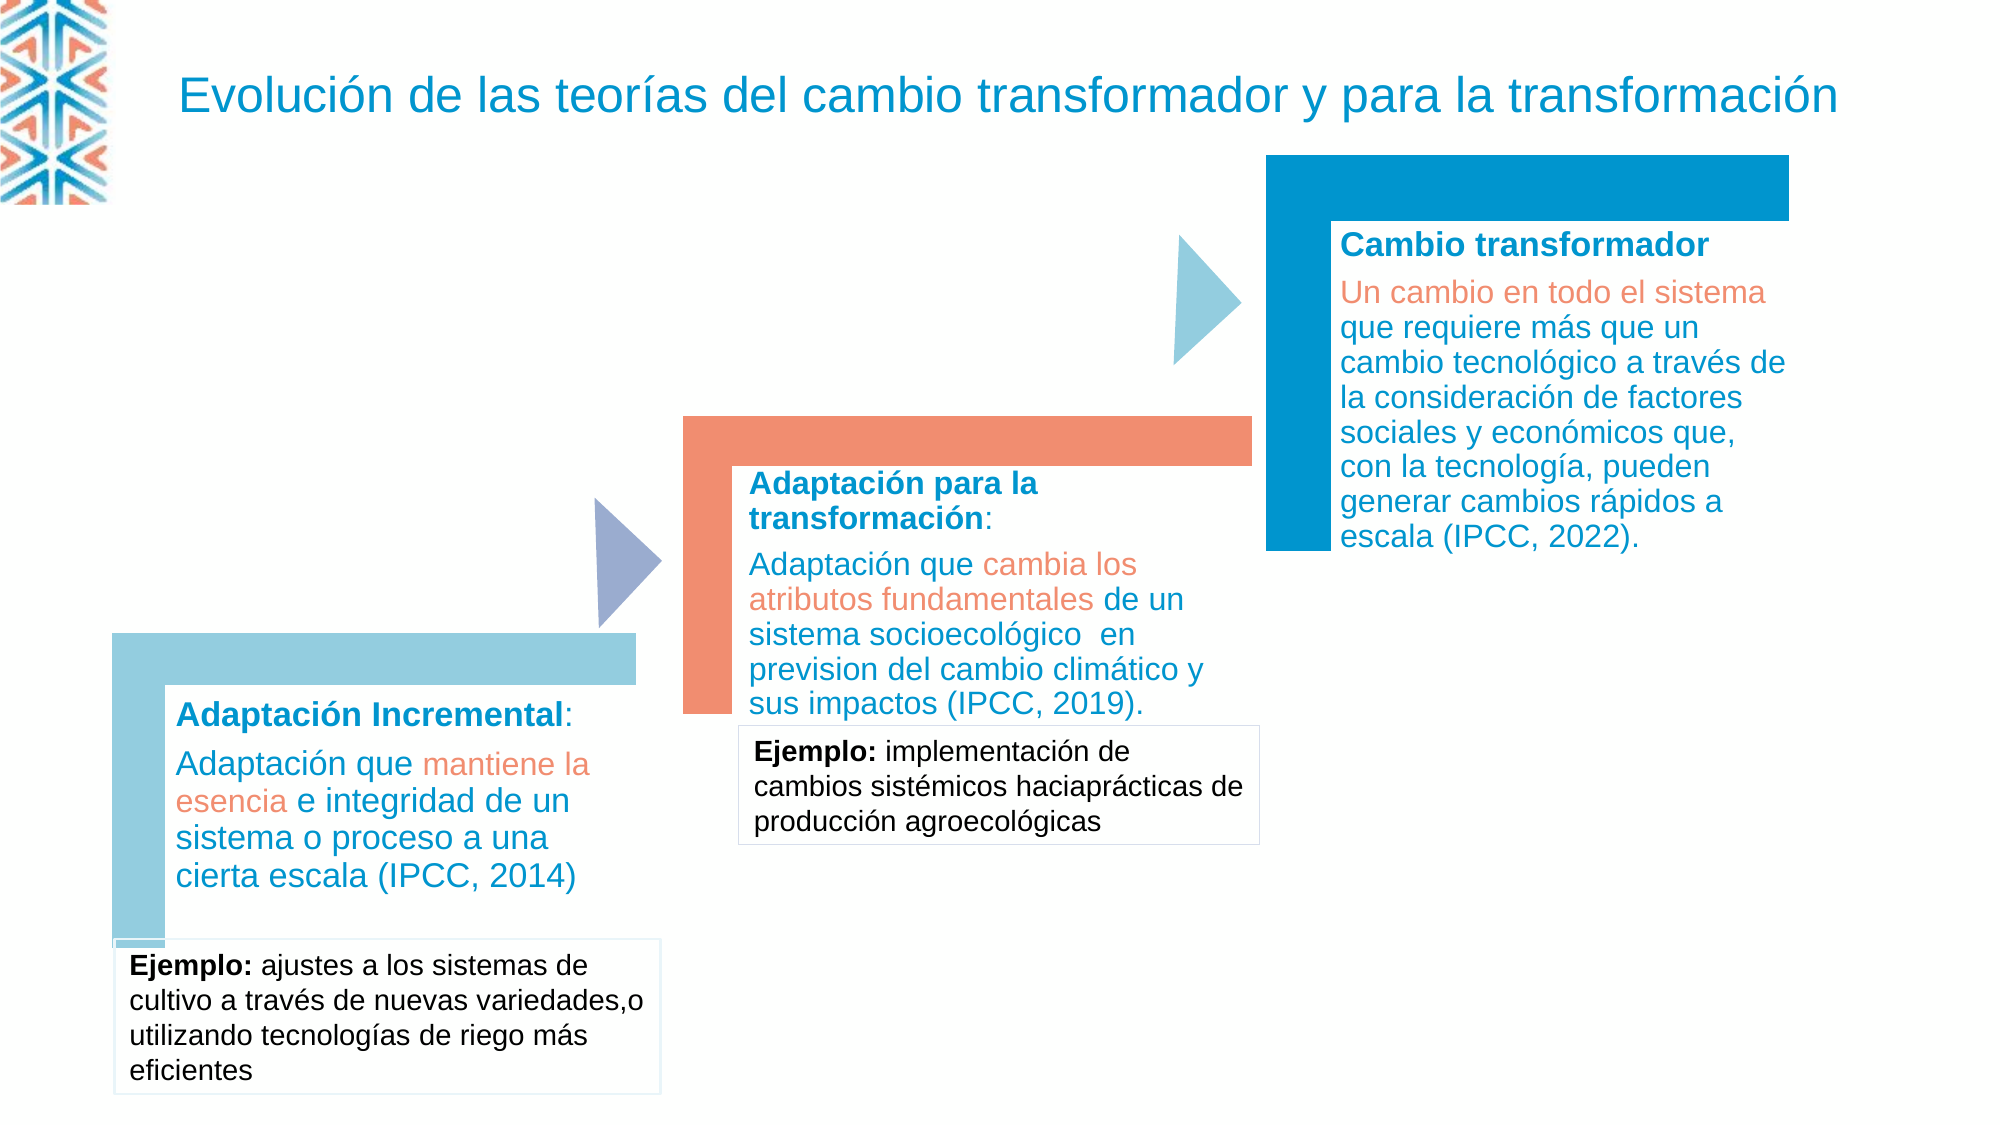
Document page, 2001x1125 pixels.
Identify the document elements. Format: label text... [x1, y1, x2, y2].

picture [1, 0, 115, 204]
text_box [137, 170, 1817, 1092]
title Evolución de las teorías del cambio transformador y para la transformación [163, 33, 1888, 131]
text_box Ejemplo: ajustes a los sistemas de cultivo a través de nuevas variedades,o utilizando tecnologías de riego más eficientes [114, 939, 661, 1094]
